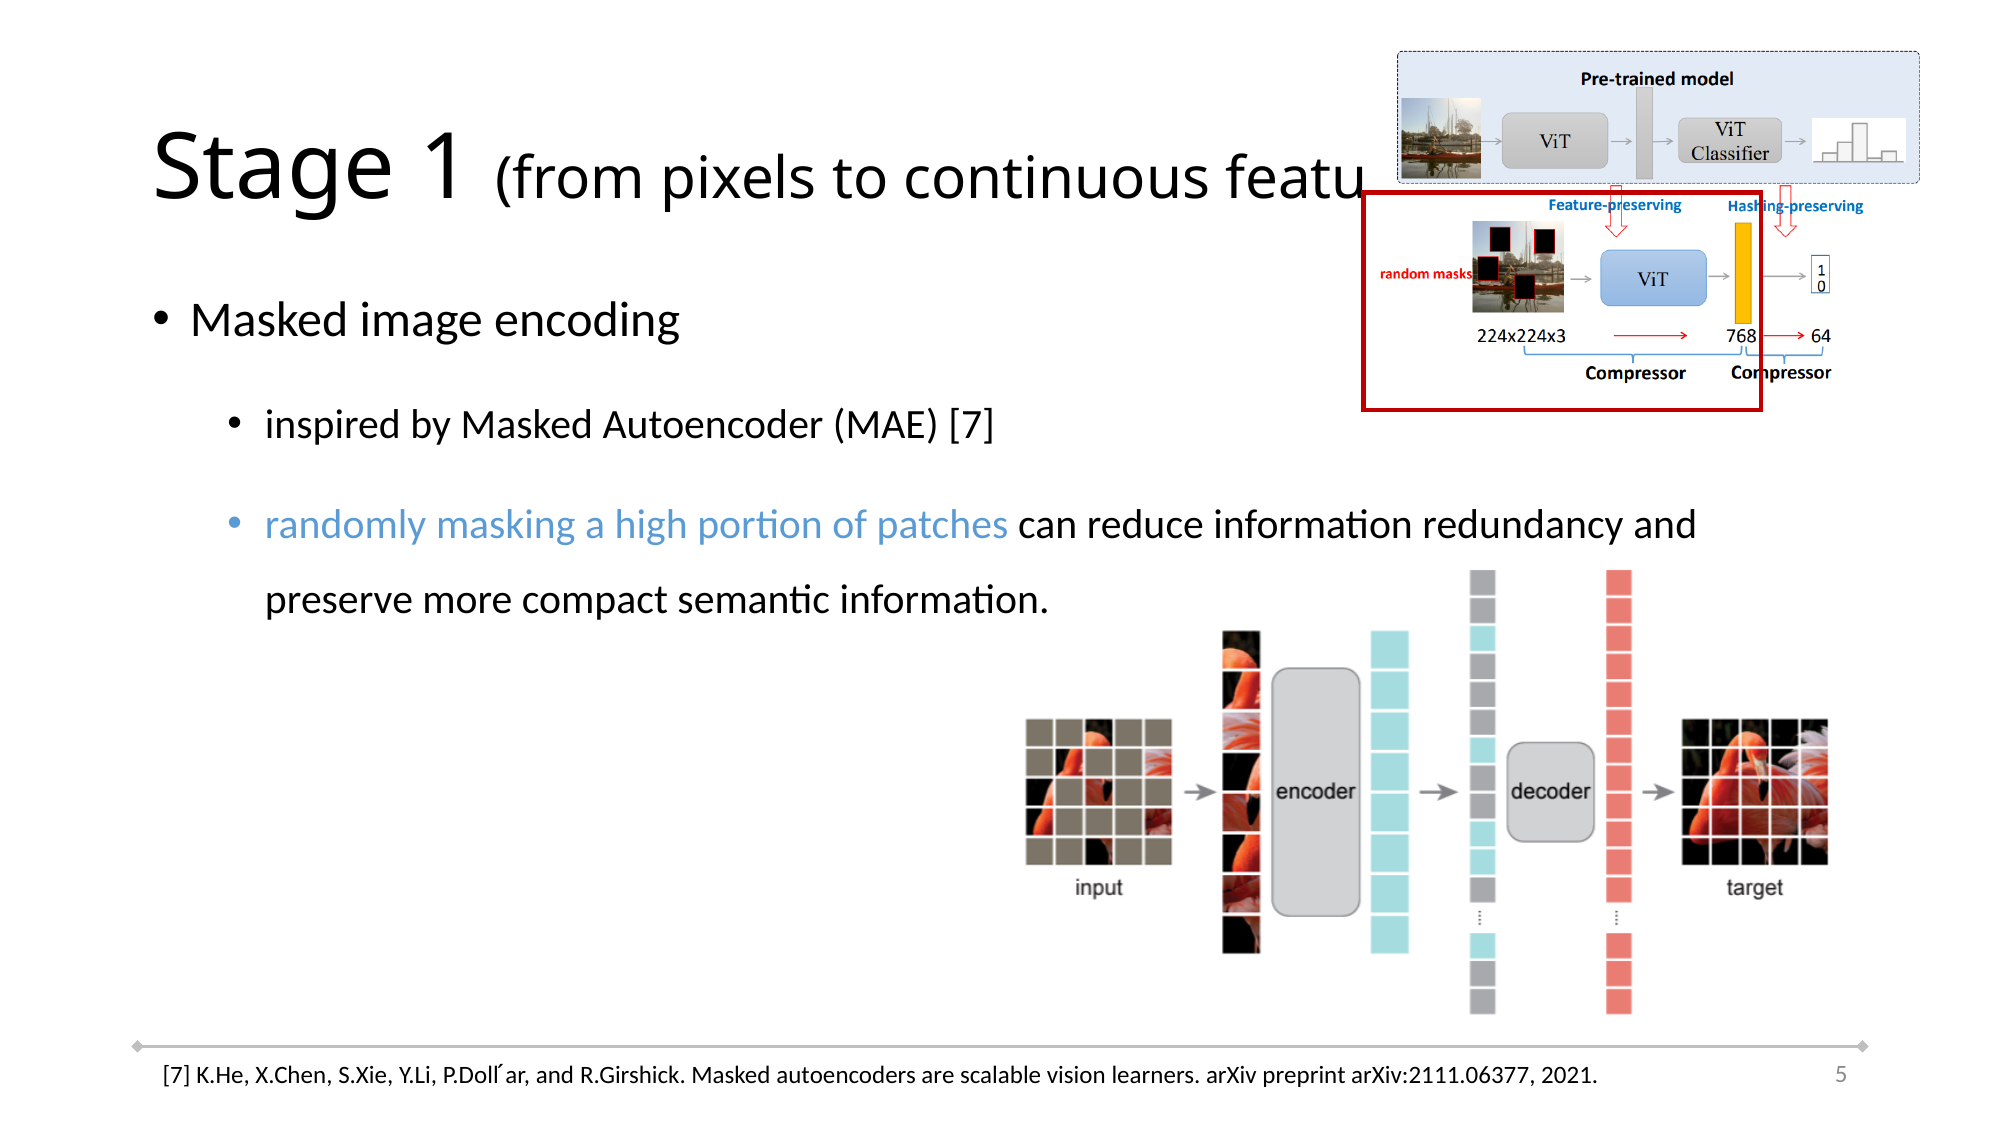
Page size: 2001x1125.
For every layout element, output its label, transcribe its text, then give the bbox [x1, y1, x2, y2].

list Masked image encoding inspired by Masked Autoencoder (MAE) [7] randomly masking a high portion of patches can reduce information redundancy and preserve more compact semantic information. [137, 249, 1863, 1014]
slide_number 5 [1412, 1048, 1863, 1103]
picture [1363, 33, 1950, 395]
picture [1017, 562, 1838, 1033]
title Stage 1 (from pixels to continuous features) [137, 59, 1363, 249]
text_box [1363, 395, 1762, 411]
text_box [7] K.He, X.Chen, S.Xie, Y.Li, P.Doll ́ar, and R.Girshick. Masked autoencoders are scalable vision learners. arXiv preprint arXiv:2111.06377, 2021. [147, 1051, 1853, 1096]
